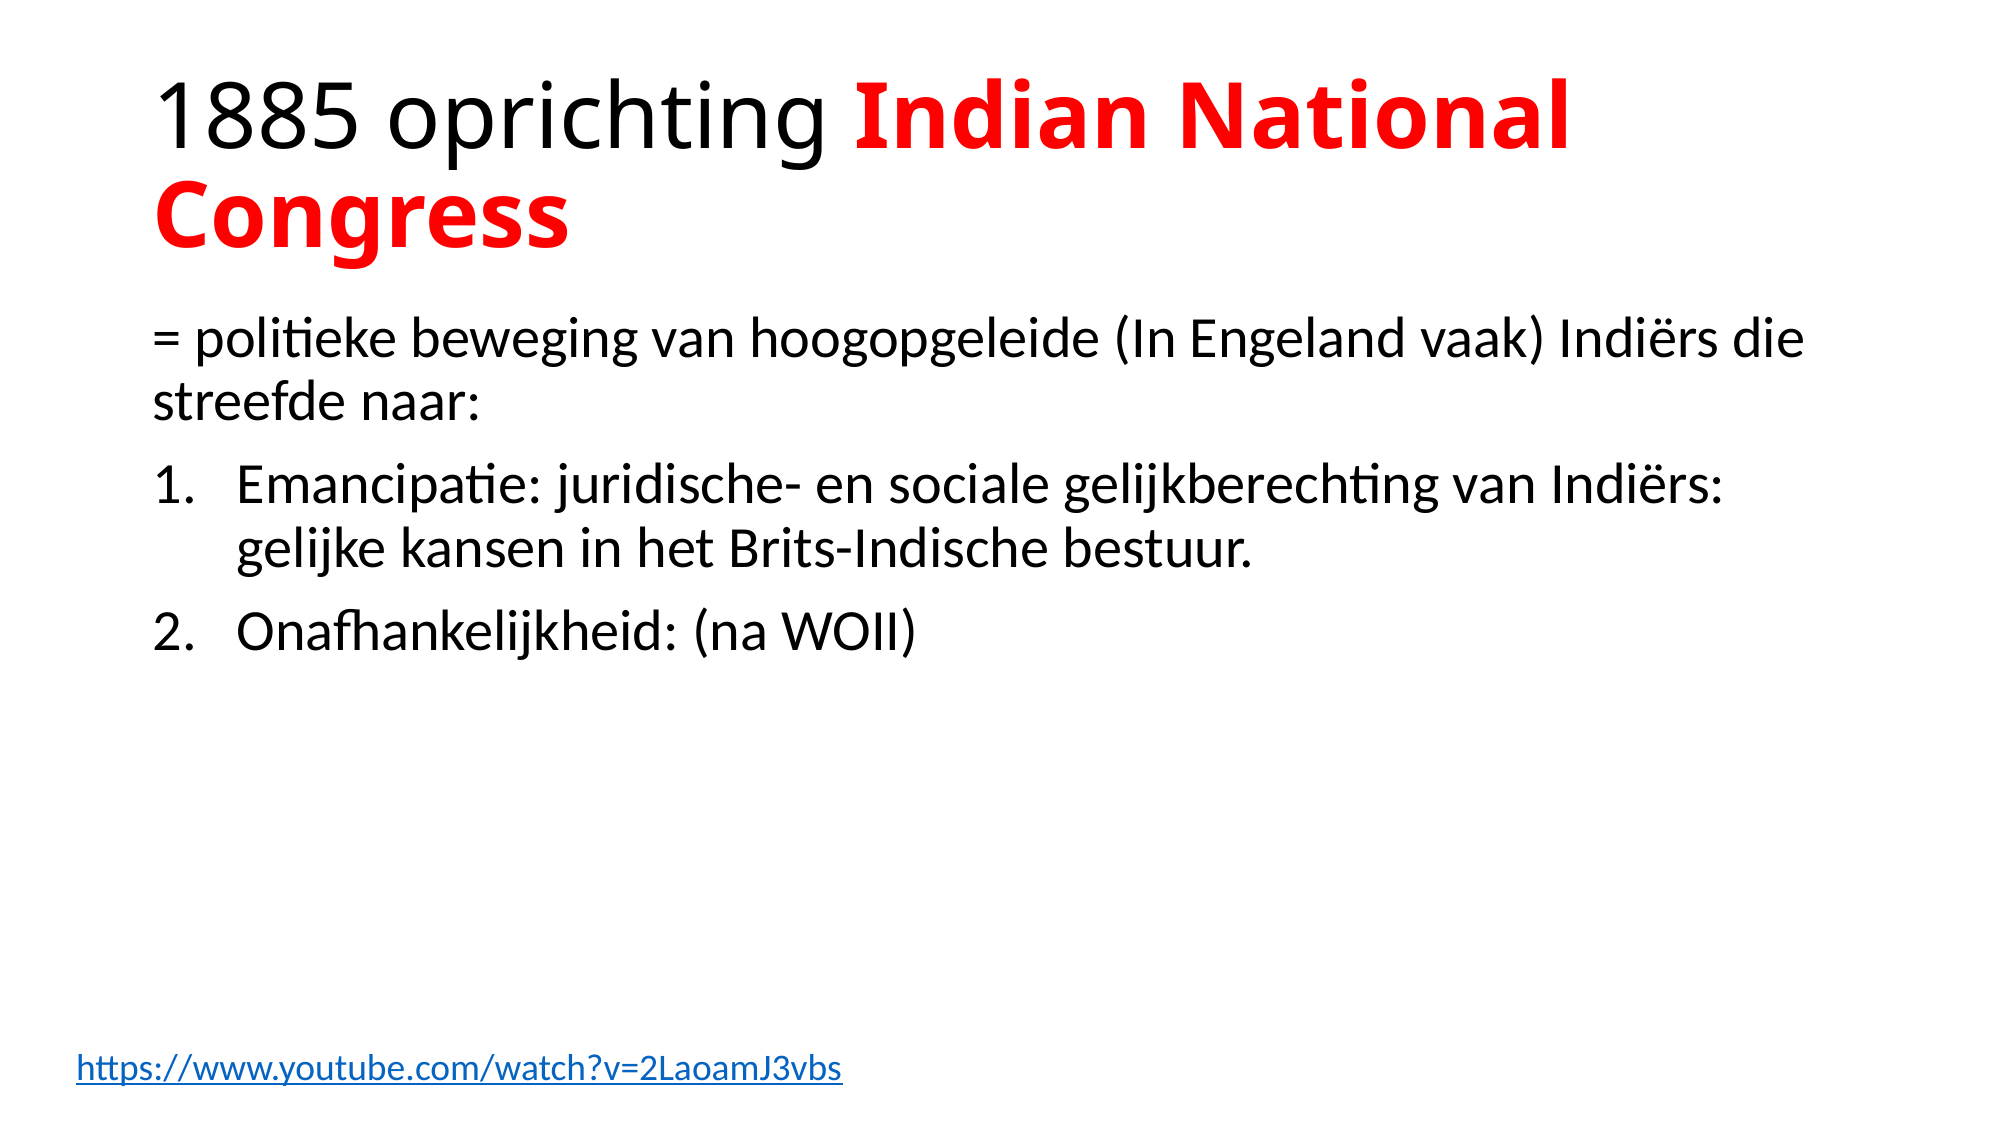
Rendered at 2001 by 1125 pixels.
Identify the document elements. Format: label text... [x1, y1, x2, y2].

list = politieke beweging van hoogopgeleide (In Engeland vaak) Indiërs die streefde naar: Emancipatie: juridische- en sociale gelijkberechting van Indiërs: gelijke kansen in het Brits-Indische bestuur. Onafhankelijkheid: (na WOII) [137, 299, 1863, 1014]
title 1885 oprichting Indian National Congress [137, 59, 1863, 278]
text_box https://www.youtube.com/watch?v=2LaoamJ3vbs [61, 1035, 858, 1125]
